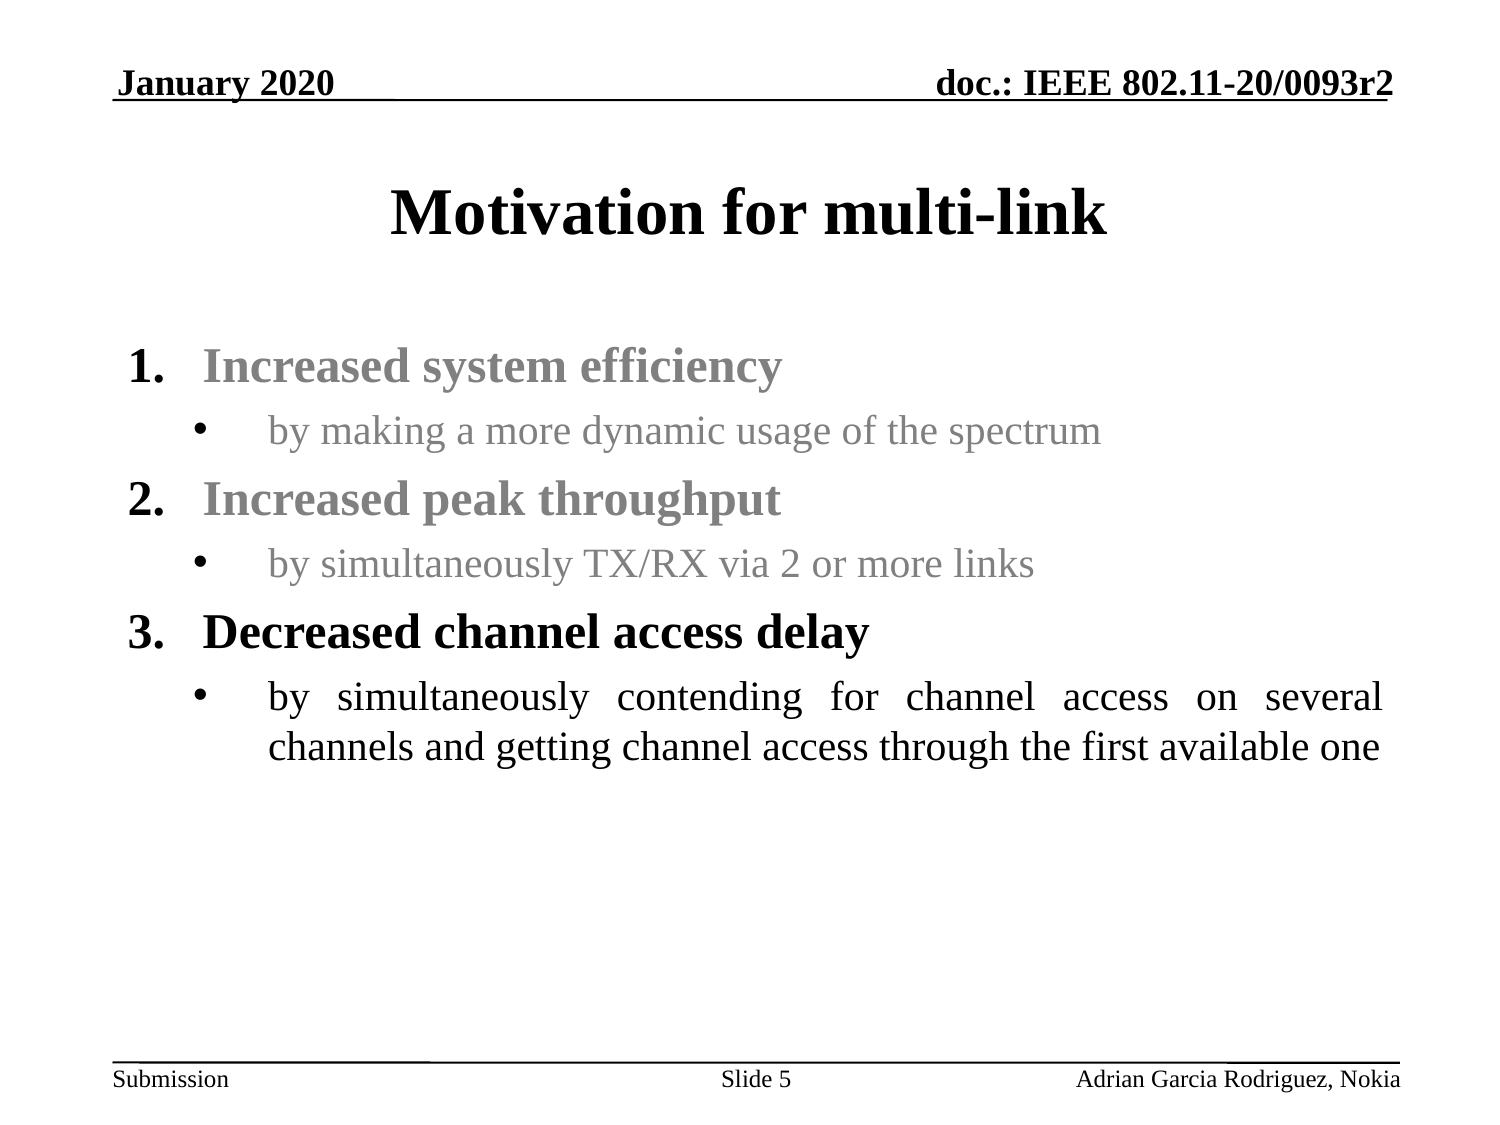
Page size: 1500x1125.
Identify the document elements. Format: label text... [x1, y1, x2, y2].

slide_number Slide 5 [712, 1061, 800, 1123]
list Increased system efficiency by making a more dynamic usage of the spectrum Increased peak throughput by simultaneously TX/RX via 2 or more links Decreased channel access delay by simultaneously contending for channel access on several channels and getting channel access through the first available one [112, 324, 1400, 1001]
title Motivation for multi-link [112, 111, 1388, 303]
footer Adrian Garcia Rodriguez, Nokia [1031, 1061, 1402, 1093]
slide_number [116, 58, 507, 104]
